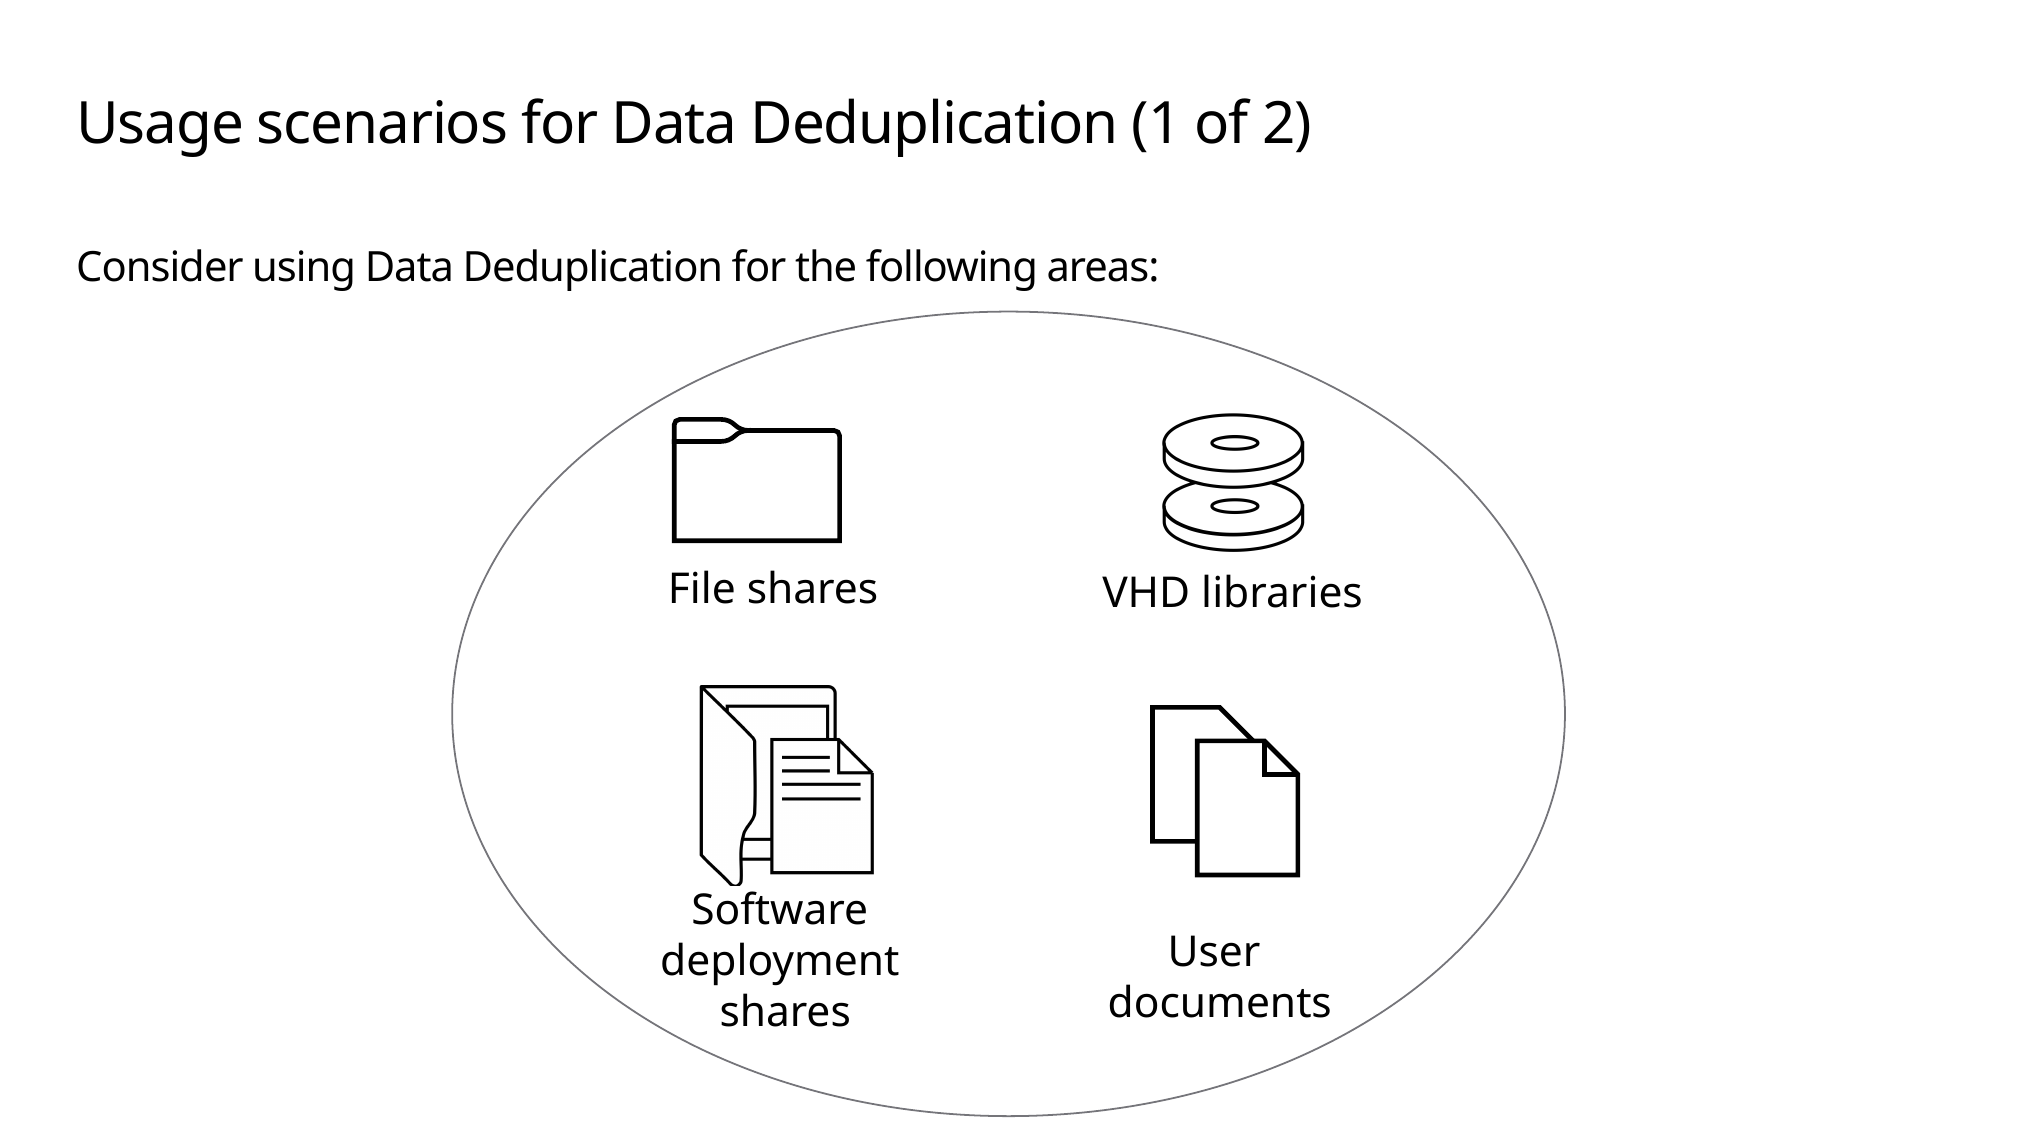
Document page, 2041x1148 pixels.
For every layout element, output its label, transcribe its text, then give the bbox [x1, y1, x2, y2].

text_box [451, 311, 1566, 1117]
title Usage scenarios for Data Deduplication (1 of 2) [76, 93, 1968, 161]
list Consider using Data Deduplication for the following areas: [76, 240, 1970, 1074]
